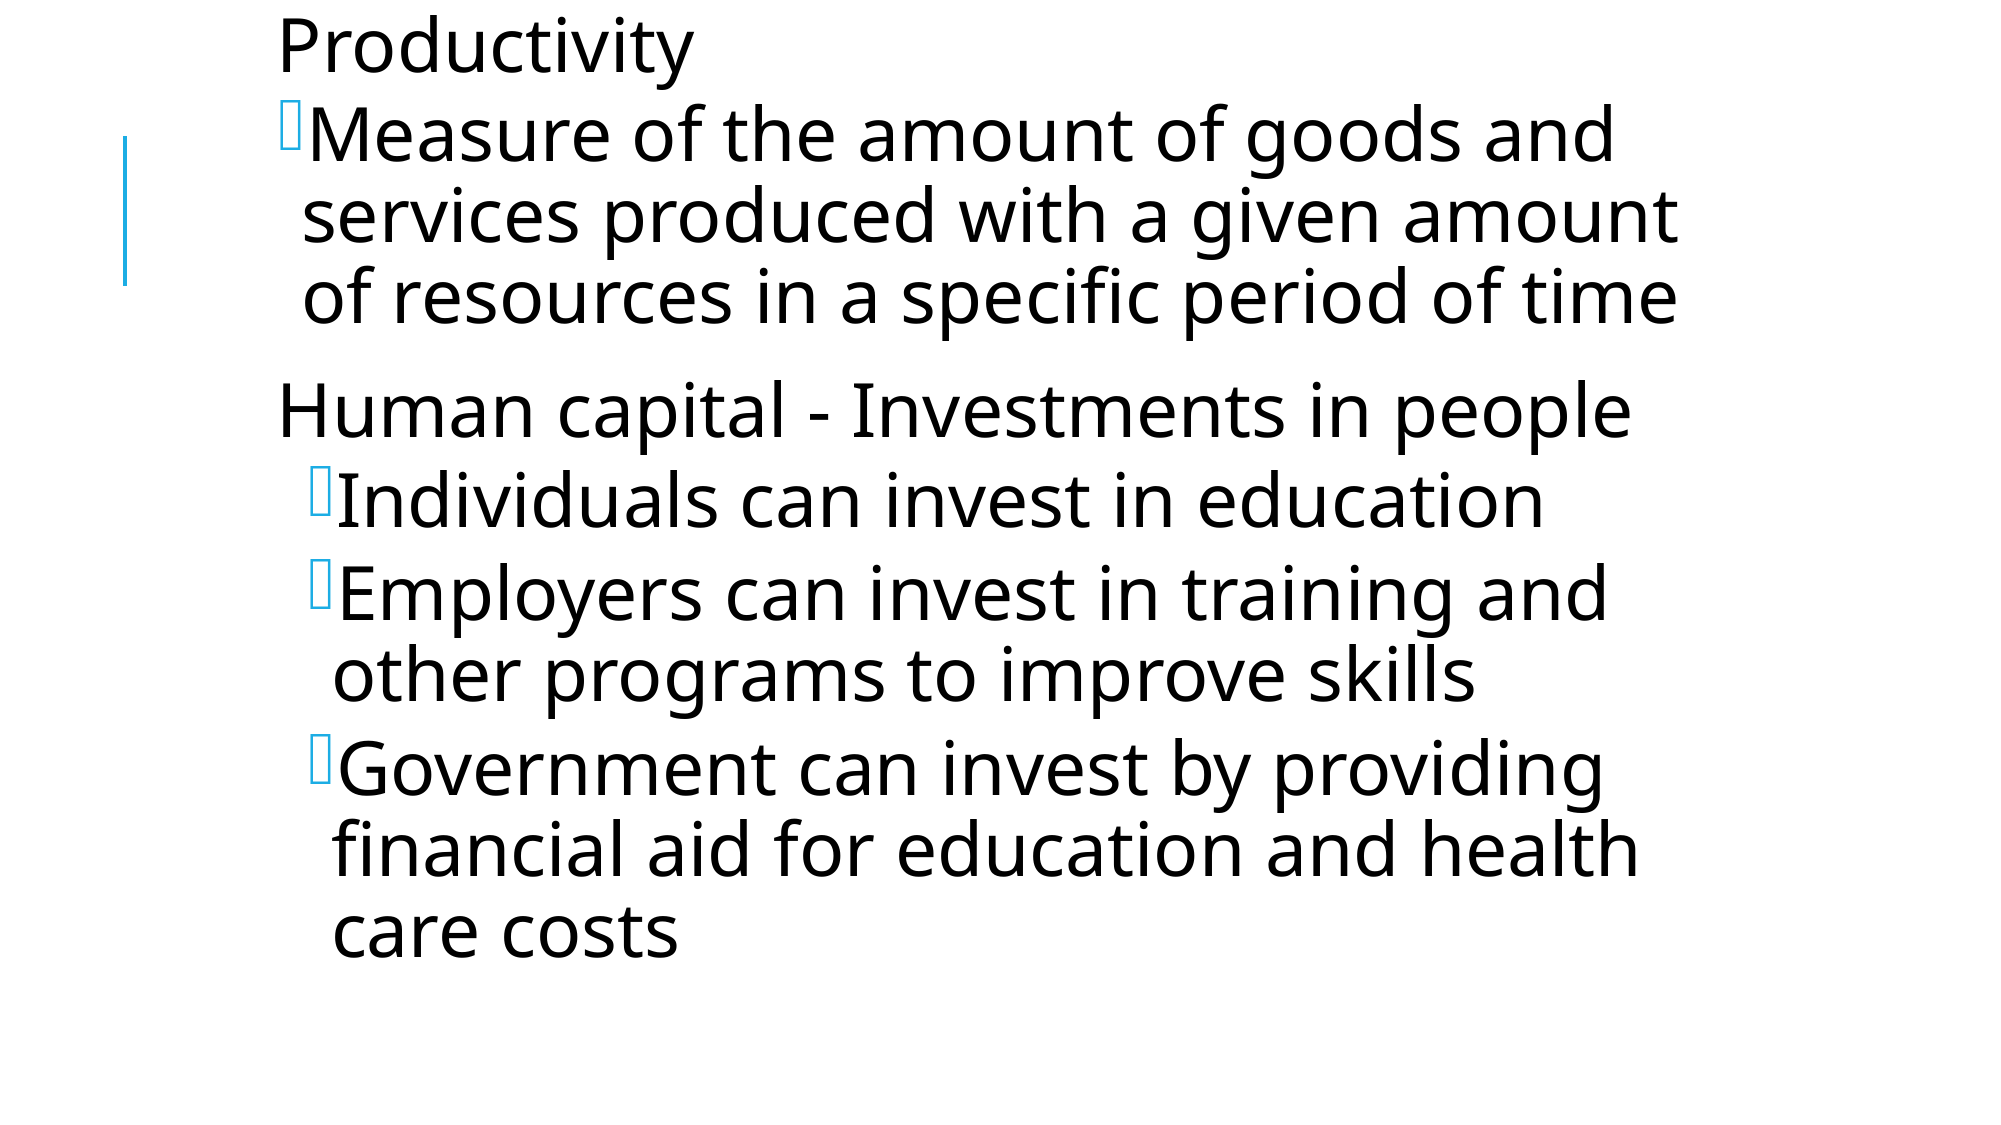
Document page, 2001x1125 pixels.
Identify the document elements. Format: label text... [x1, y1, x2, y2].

list Productivity Measure of the amount of goods and services produced with a given amount of resources in a specific period of time Human capital - Investments in people Individuals can invest in education Employers can invest in training and other programs to improve skills Government can invest by providing financial aid for education and health care costs [249, 0, 1750, 1125]
